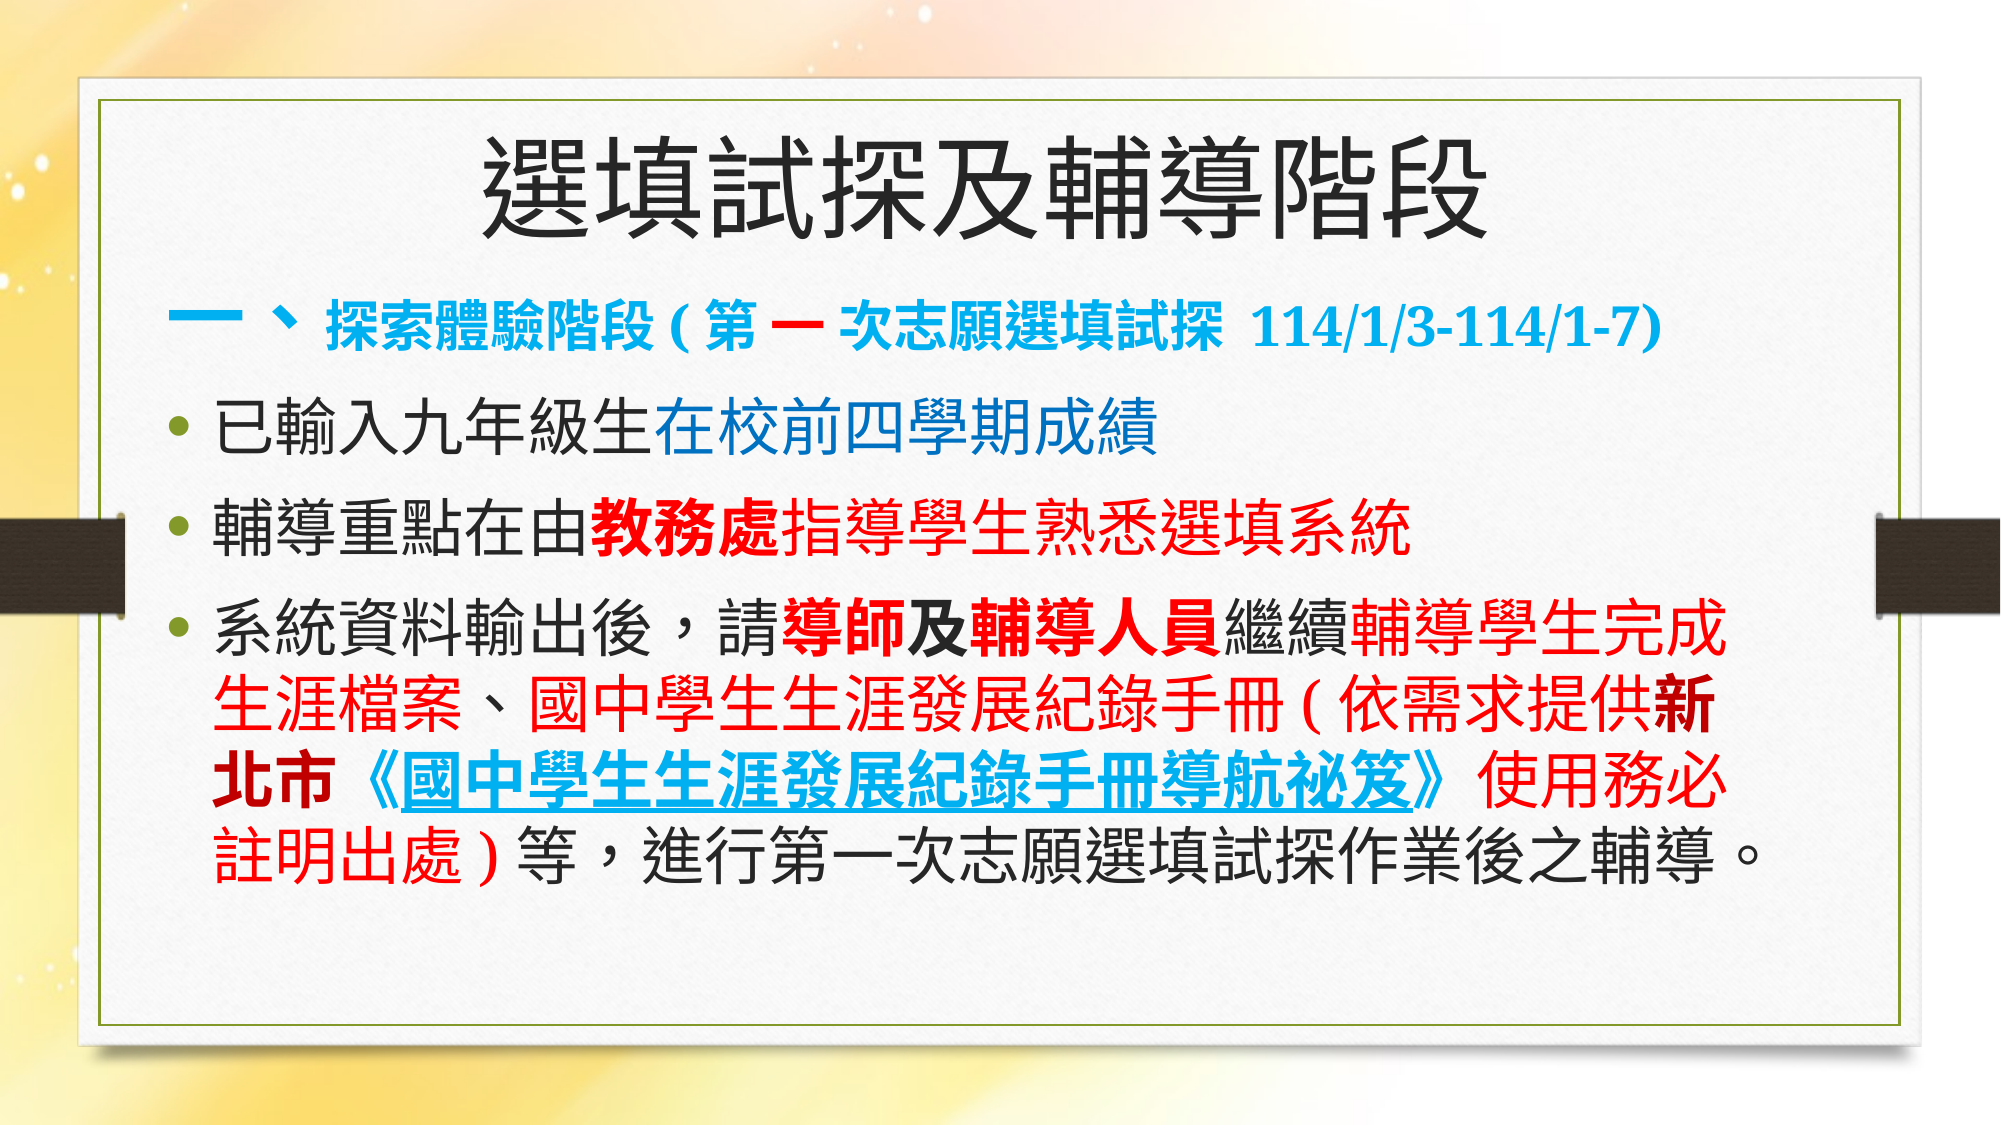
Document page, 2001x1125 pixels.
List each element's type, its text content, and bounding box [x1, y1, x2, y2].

title 選填試探及輔導階段 [123, 76, 1849, 295]
list 一、探索體驗階段(第 一 次志願選填試探 114/1/3-114/1-7) 已輸入九年級生在校前四學期成績 輔導重點在由教務處指導學生熟悉選填系統 系統資料輸出後，請導師及輔導人員繼續輔導學生完成生涯檔案、國中學生生涯發展紀錄手冊(依需求提供新北市《國中學生生涯發展紀錄手冊導航祕笈》使用務必註明出處)等，進行第一次志願選填試探作業後之輔導。 [151, 260, 1767, 955]
picture [0, 0, 2001, 1125]
